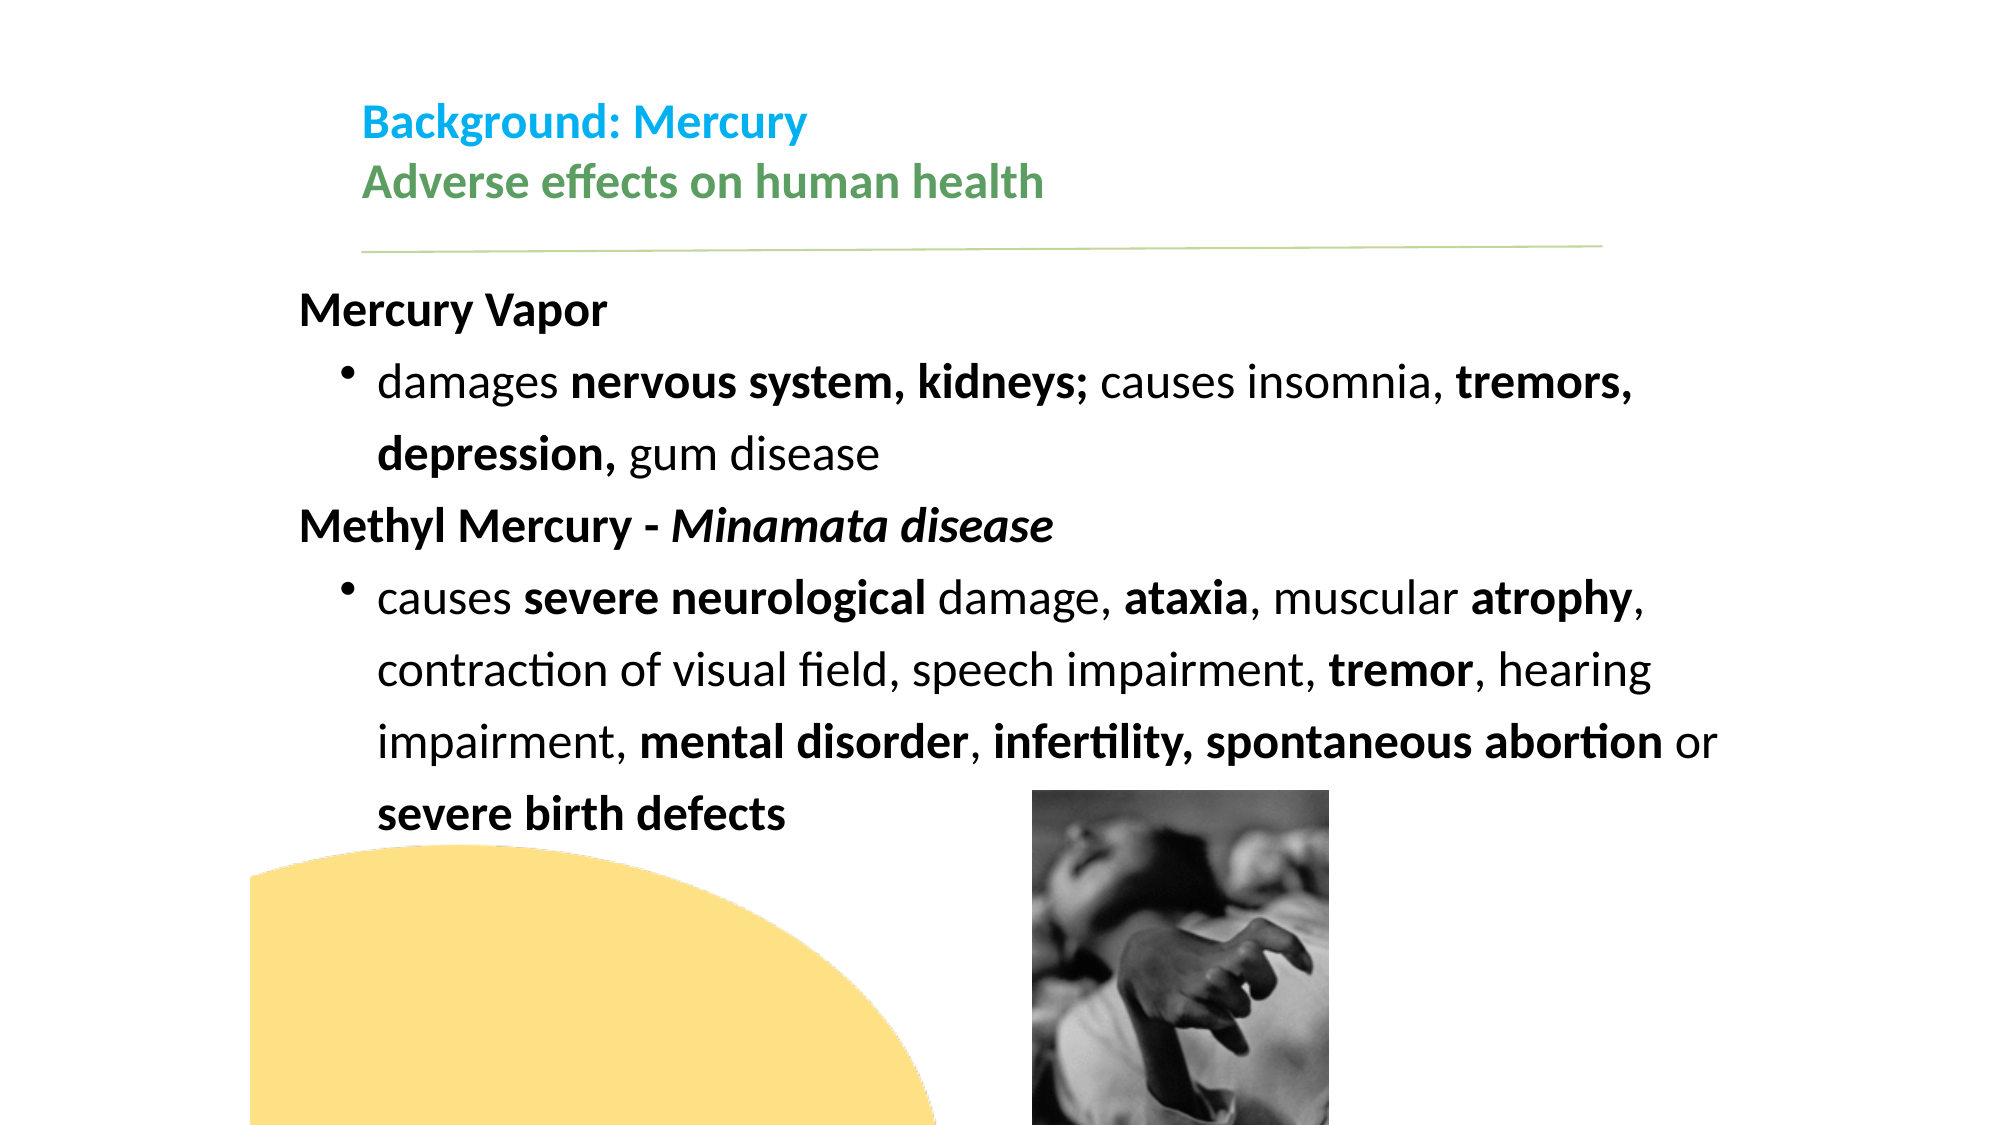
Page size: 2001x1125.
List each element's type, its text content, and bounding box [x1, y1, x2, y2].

text_box Mercury Vapor damages nervous system, kidneys; causes insomnia, tremors, depression, gum disease Methyl Mercury - Minamata disease causes severe neurological damage, ataxia, muscular atrophy, contraction of visual field, speech impairment, tremor, hearing impairment, mental disorder, infertility, spontaneous abortion or severe birth defects [249, 257, 1750, 920]
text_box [361, 246, 1603, 253]
text_box Background: Mercury Adverse effects on human health [347, 81, 1329, 216]
picture [250, 641, 940, 1125]
picture [1031, 789, 1330, 1125]
